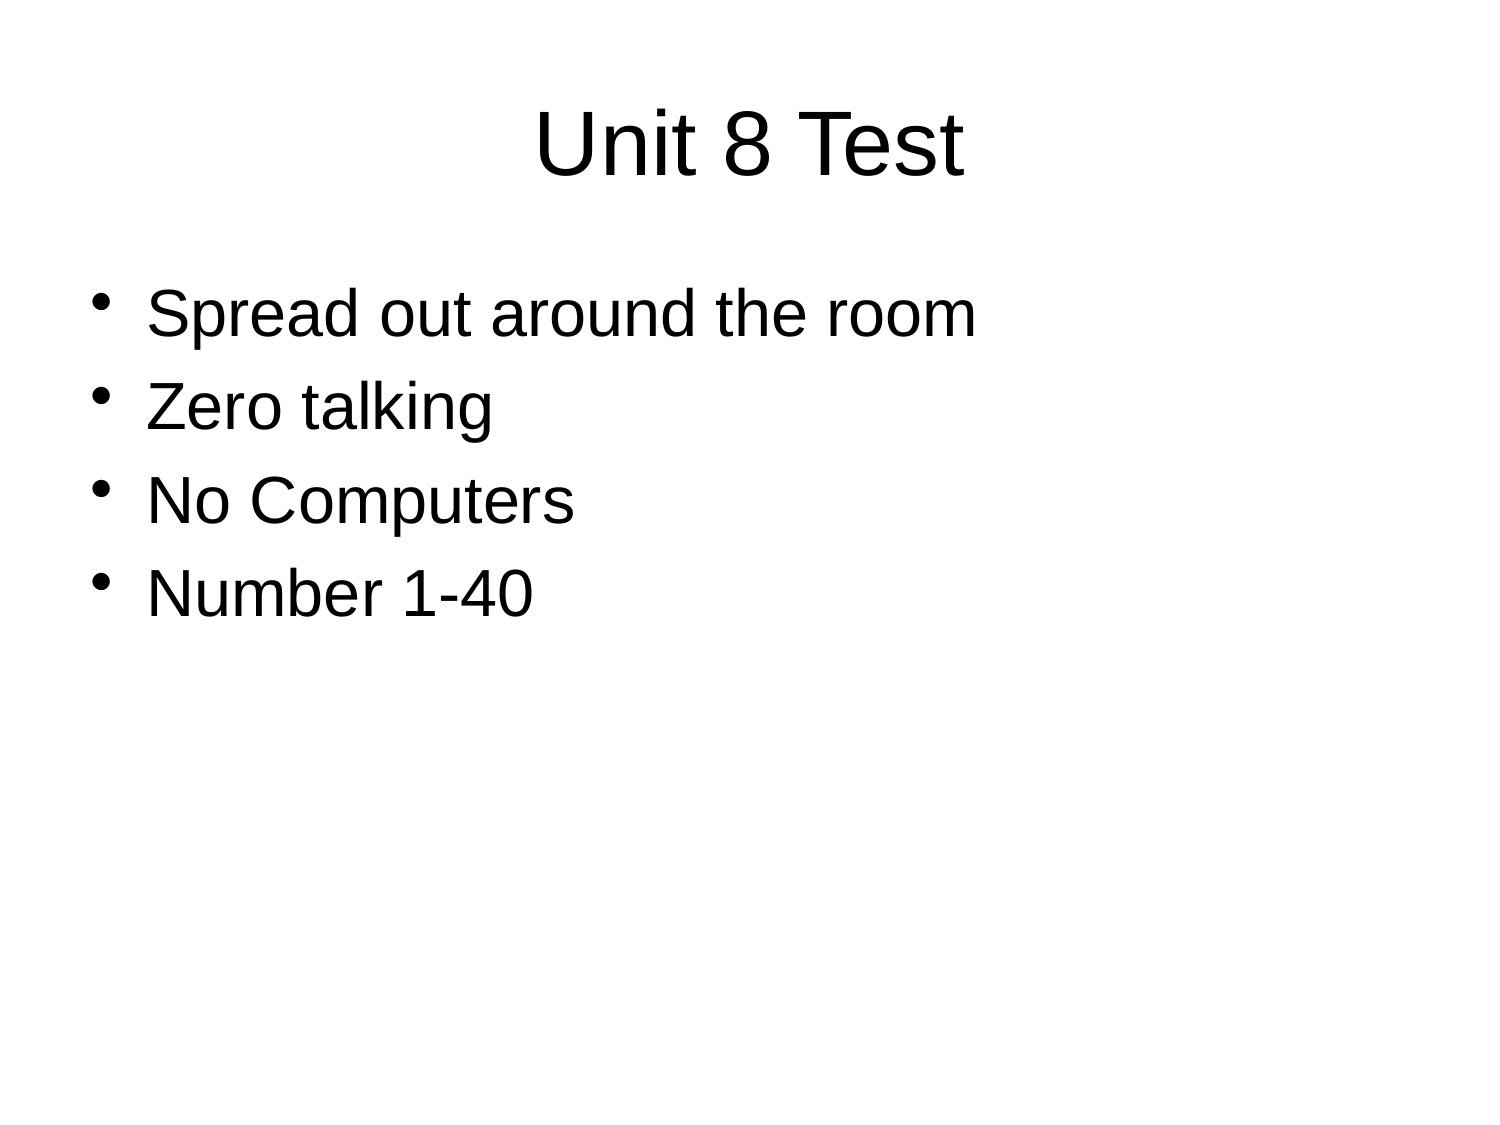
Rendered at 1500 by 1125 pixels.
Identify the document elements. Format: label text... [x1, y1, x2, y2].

list Spread out around the room Zero talking No Computers Number 1-40 [74, 262, 1426, 1006]
title Unit 8 Test [74, 44, 1426, 233]
